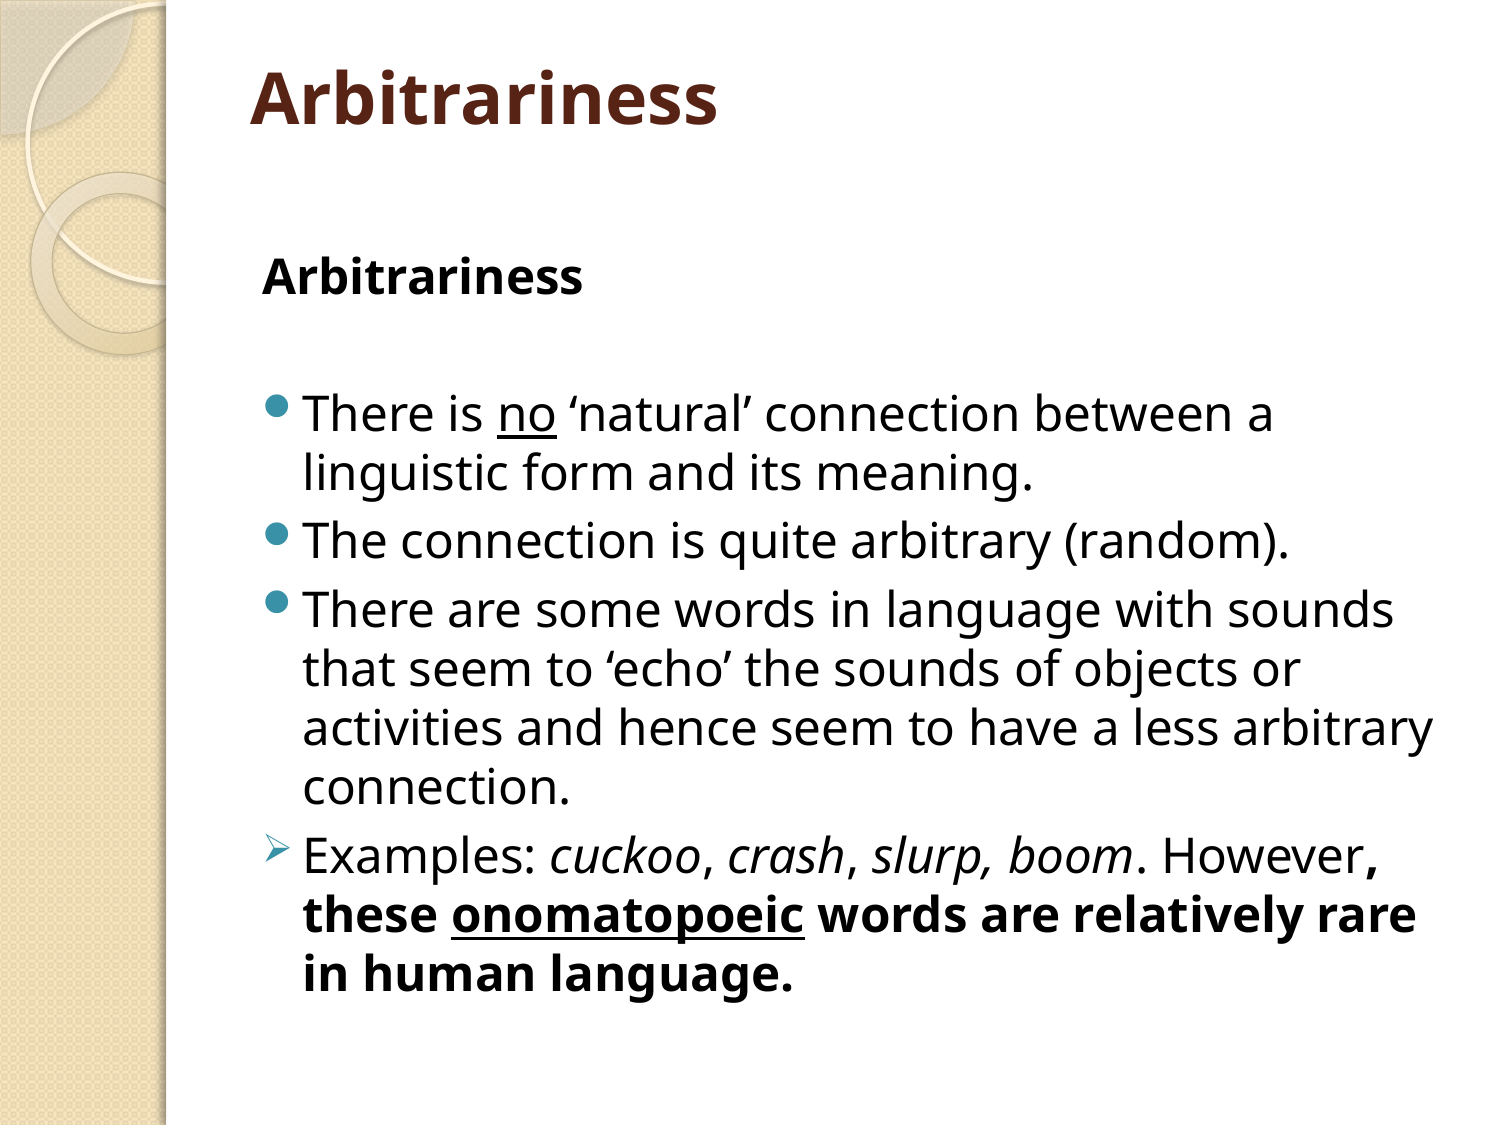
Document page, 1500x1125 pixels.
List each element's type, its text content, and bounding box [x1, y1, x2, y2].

title Arbitrariness [235, 45, 1466, 233]
list Arbitrariness There is no ‘natural’ connection between a linguistic form and its meaning. The connection is quite arbitrary (random). There are some words in language with sounds that seem to ‘echo’ the sounds of objects or activities and hence seem to have a less arbitrary connection. Examples: cuckoo, crash, slurp, boom. However, these onomatopoeic words are relatively rare in human language. [235, 237, 1466, 1025]
